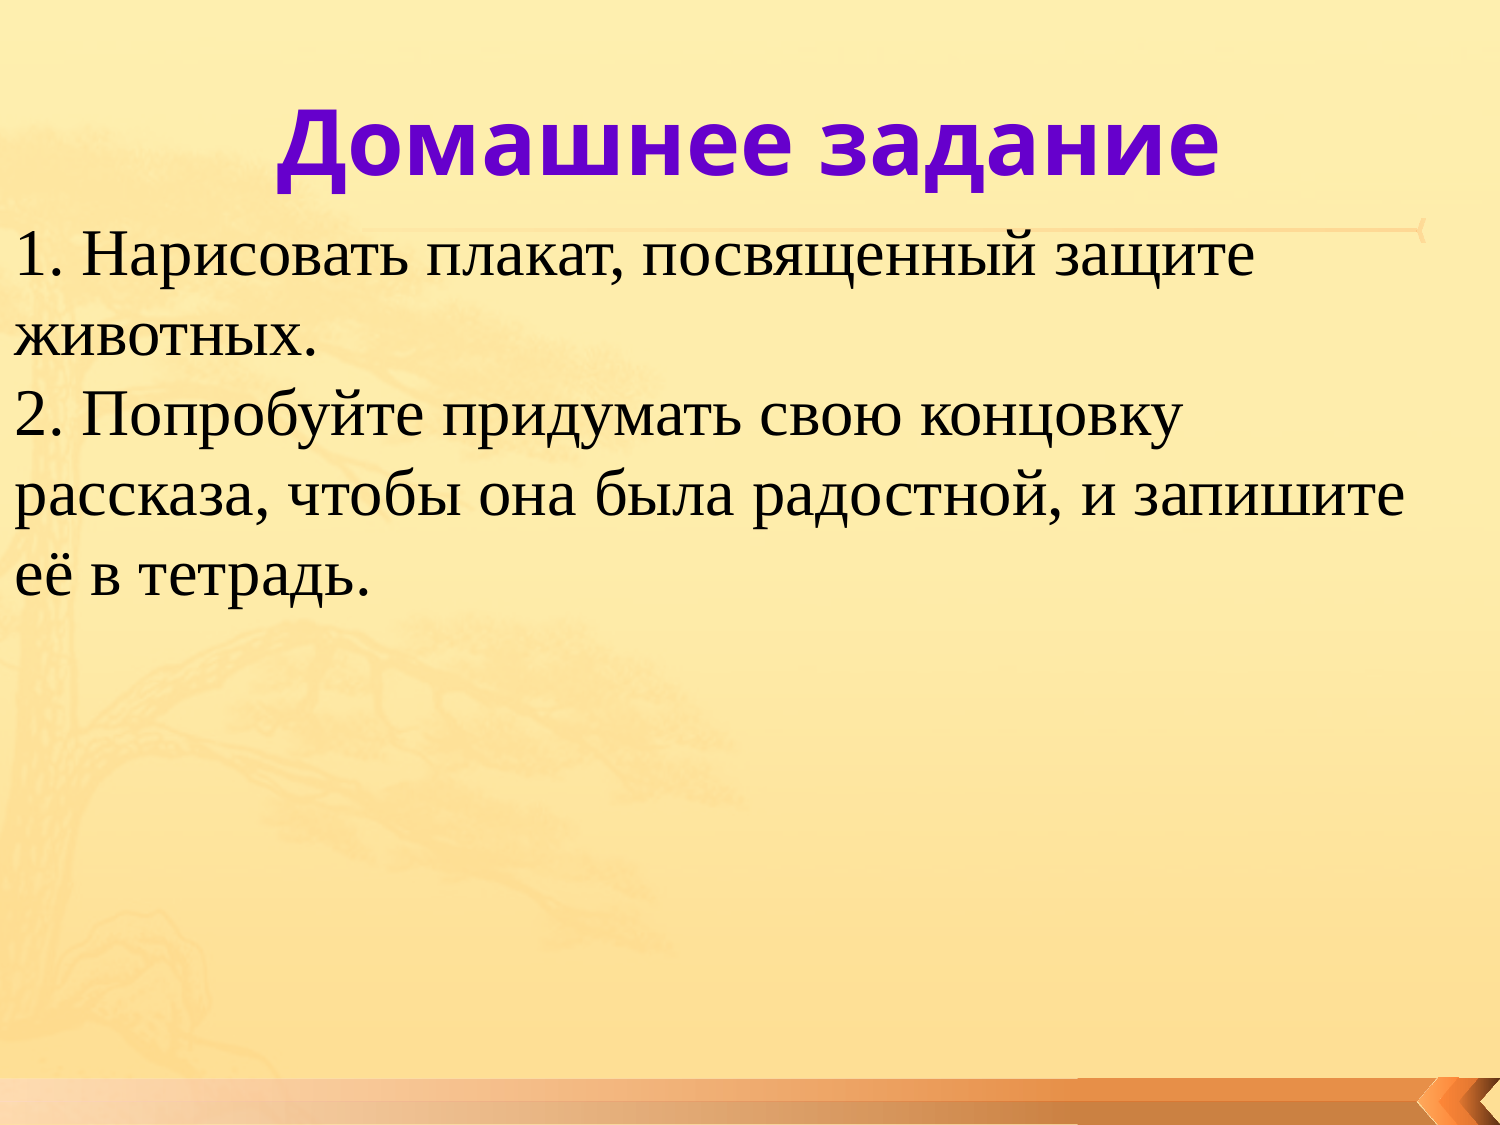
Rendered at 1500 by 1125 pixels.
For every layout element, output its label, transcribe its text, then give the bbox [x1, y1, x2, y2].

title Домашнее задание [75, 45, 1425, 201]
text_box 1. Нарисовать плакат, посвященный защите животных. 2. Попробуйте придумать свою концовку рассказа, чтобы она была радостной, и запишите её в тетрадь. [0, 201, 1465, 662]
